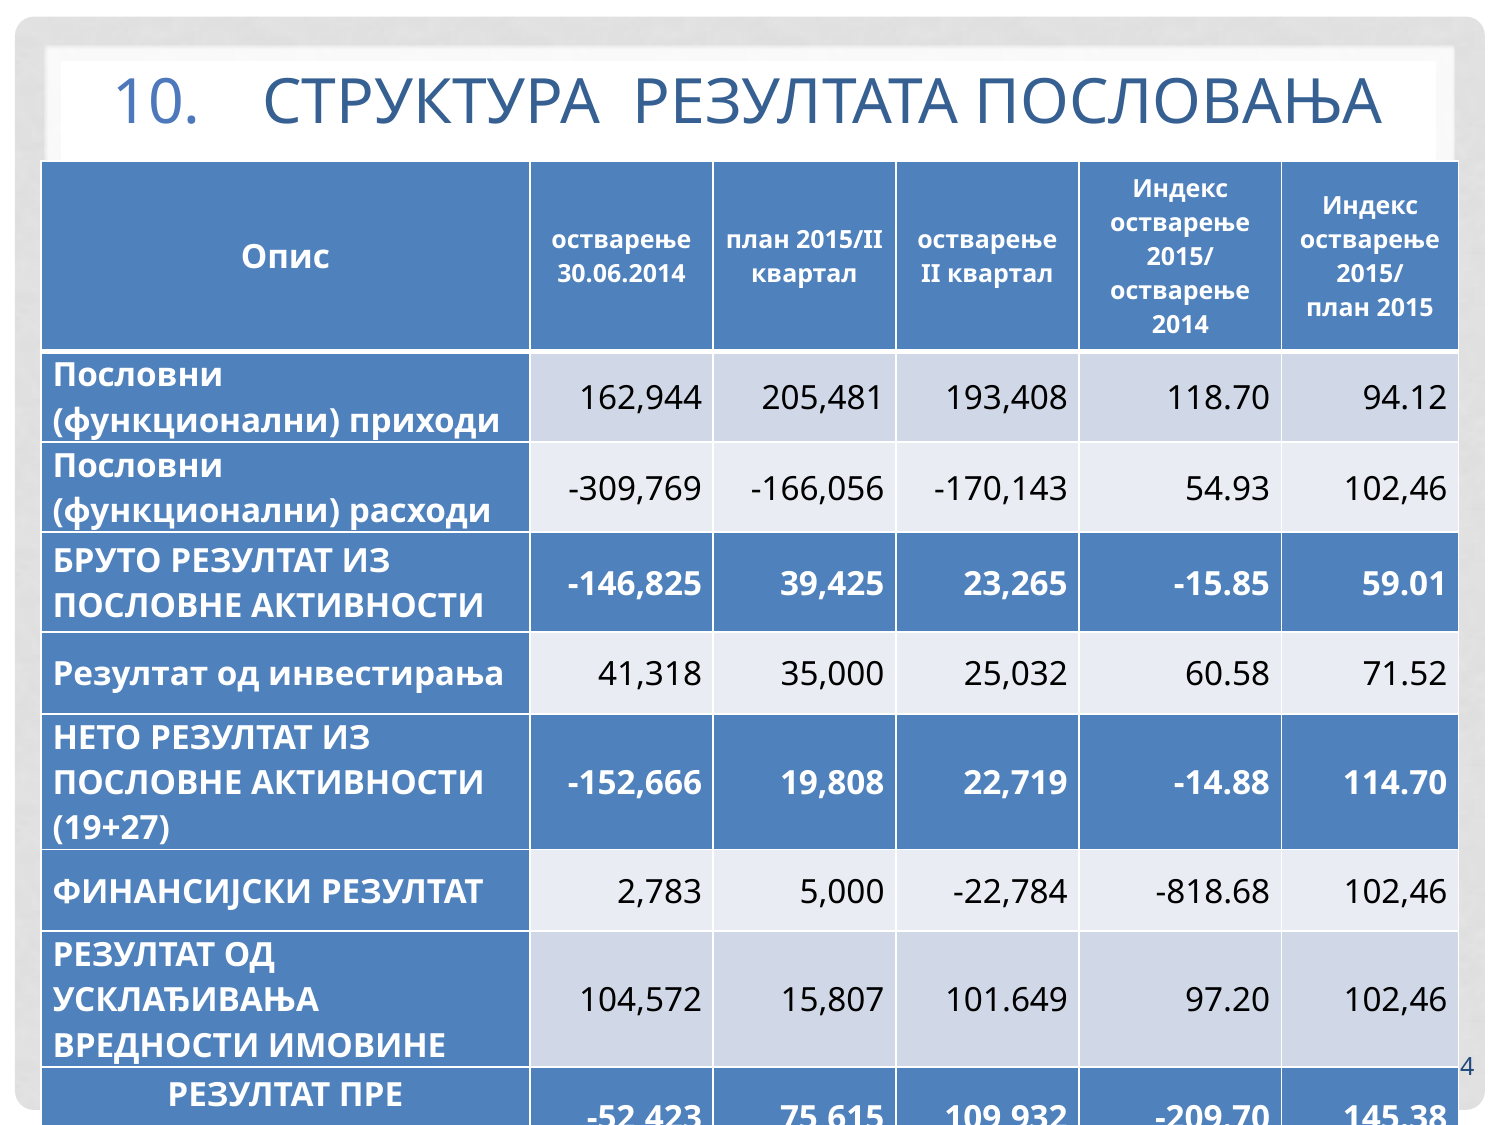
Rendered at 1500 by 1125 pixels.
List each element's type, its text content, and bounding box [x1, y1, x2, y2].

table_cell 109,932 [897, 1068, 1078, 1125]
table_header Индекс остварење 2015/ план 2015 [1282, 162, 1458, 349]
table_cell Пословни (функционални) приходи [42, 354, 529, 441]
table_cell 23,265 [897, 533, 1078, 631]
table_cell 39,425 [714, 533, 895, 631]
table_cell 102,46 [1282, 850, 1458, 930]
table_cell ФИНАНСИЈСКИ РЕЗУЛТАТ [42, 850, 529, 930]
table_cell -14.88 [1080, 715, 1281, 849]
table_cell -146,825 [531, 533, 712, 631]
table_cell 41,318 [531, 633, 712, 713]
table_cell 22,719 [897, 715, 1078, 849]
table_cell 205,481 [714, 354, 895, 441]
table_cell -309,769 [531, 443, 712, 531]
table_cell НЕТО РЕЗУЛТАТ ИЗ ПОСЛОВНЕ АКТИВНОСТИ (19+27) [42, 715, 529, 849]
table_cell 118.70 [1080, 354, 1281, 441]
table_header план 2015/II квартал [714, 162, 895, 349]
title 10. СТРУКТУРА РЕЗУЛТАТА ПОСЛОВАЊА [41, 1, 1471, 197]
table_cell 75,615 [714, 1068, 895, 1125]
table_cell -22,784 [897, 850, 1078, 930]
table_cell -15.85 [1080, 533, 1281, 631]
table_cell -170,143 [897, 443, 1078, 531]
table_cell 35,000 [714, 633, 895, 713]
table_header остварење 30.06.2014 [531, 162, 712, 349]
table_cell -52,423 [531, 1068, 712, 1125]
table_cell -818.68 [1080, 850, 1281, 930]
slide_number 54 [1459, 1035, 1490, 1100]
table_cell 97.20 [1080, 932, 1281, 1066]
table_cell 54.93 [1080, 443, 1281, 531]
table_header Опис [42, 162, 529, 349]
table_header Индекс остварење 2015/ остварење 2014 [1080, 162, 1281, 349]
table_header остварење II квартал [897, 162, 1078, 349]
table_cell 15,807 [714, 932, 895, 1066]
table_cell 5,000 [714, 850, 895, 930]
table_cell 59.01 [1282, 533, 1458, 631]
table_cell -152,666 [531, 715, 712, 849]
table_cell 102,46 [1282, 443, 1458, 531]
table_cell 162,944 [531, 354, 712, 441]
table_cell 2,783 [531, 850, 712, 930]
table_cell 101.649 [897, 932, 1078, 1066]
table_cell 71.52 [1282, 633, 1458, 713]
table_cell 25,032 [897, 633, 1078, 713]
table_cell -209.70 [1080, 1068, 1281, 1125]
table_cell Пословни (функционални) расходи [42, 443, 529, 531]
table_cell Резултат од инвестирања [42, 633, 529, 713]
table_cell 102,46 [1282, 932, 1458, 1066]
table_cell 193,408 [897, 354, 1078, 441]
table_cell РЕЗУЛТАТ ОД УСКЛАЂИВАЊА ВРЕДНОСТИ ИМОВИНЕ [42, 932, 529, 1066]
table_cell 114.70 [1282, 715, 1458, 849]
table_cell -166,056 [714, 443, 895, 531]
table_cell 145.38 [1282, 1068, 1458, 1125]
table_cell РЕЗУЛТАТ ПРЕ ОПОРЕЗИВАЊА [42, 1068, 529, 1125]
table_cell 94.12 [1282, 354, 1458, 441]
table_cell БРУТО РЕЗУЛТАТ ИЗ ПОСЛОВНЕ АКТИВНОСТИ [42, 533, 529, 631]
table_cell 19,808 [714, 715, 895, 849]
table_cell 60.58 [1080, 633, 1281, 713]
table_cell 104,572 [531, 932, 712, 1066]
